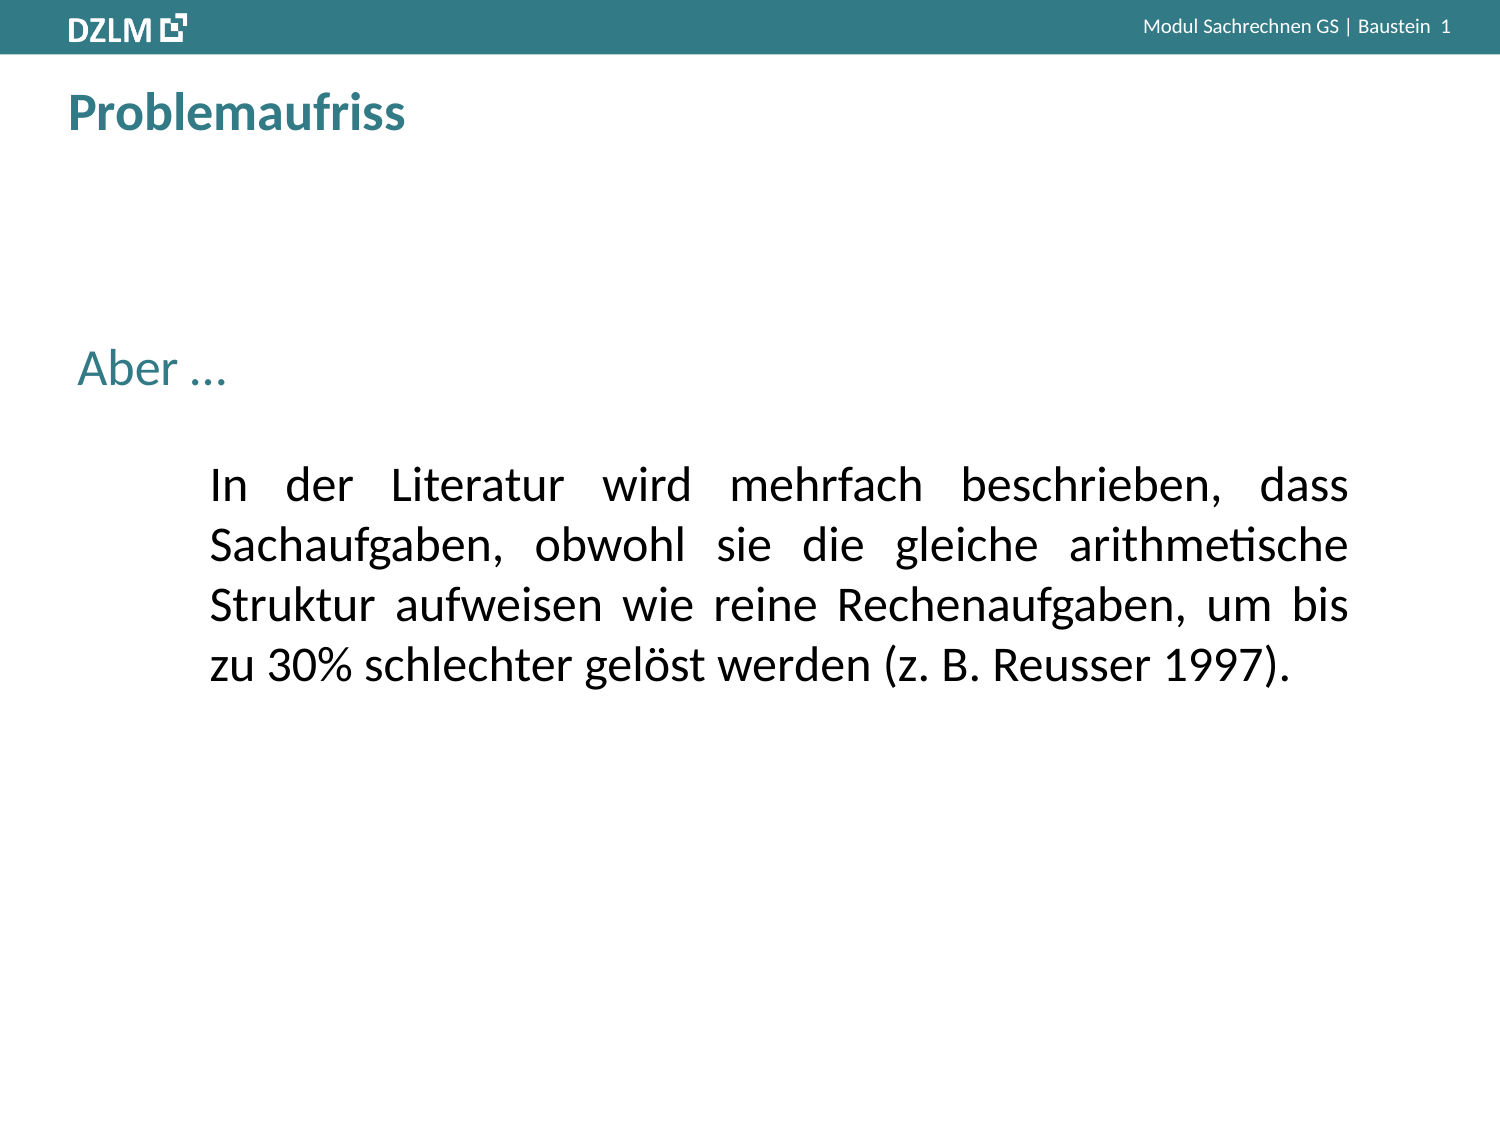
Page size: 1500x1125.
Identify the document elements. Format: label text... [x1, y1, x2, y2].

text_box In der Literatur wird mehrfach beschrieben, dass Sachaufgaben, obwohl sie die gleiche arithmetische Struktur aufweisen wie reine Rechenaufgaben, um bis zu 30% schlechter gelöst werden (z. B. Reusser 1997). [194, 444, 1365, 699]
text_box Aber … [62, 326, 595, 404]
title Problemaufriss [53, 68, 1436, 149]
